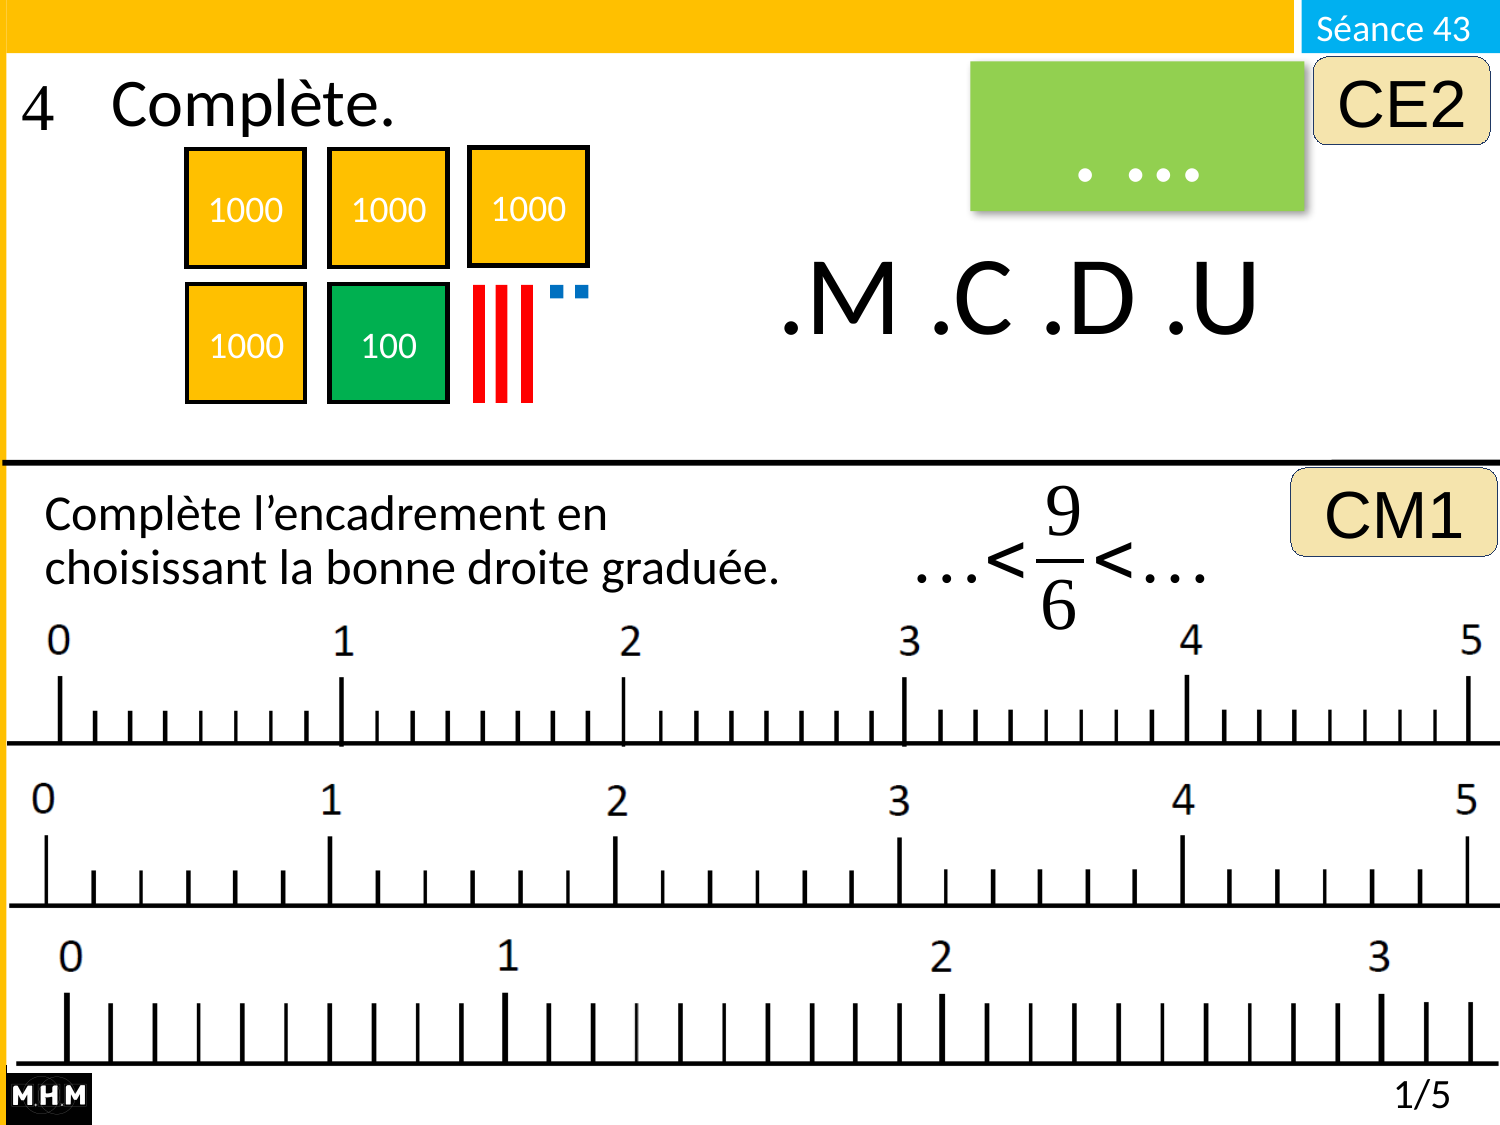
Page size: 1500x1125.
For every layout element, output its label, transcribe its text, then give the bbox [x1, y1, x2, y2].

list 1/5 [1344, 1084, 1500, 1125]
text_box 1000 [184, 147, 307, 269]
text_box [494, 283, 509, 405]
text_box [573, 283, 591, 300]
text_box Complète l’encadrement en choisissant la bonne droite graduée. [29, 478, 818, 604]
text_box 1000 [185, 282, 307, 404]
picture [6, 767, 1500, 1125]
text_box . … [970, 61, 1305, 212]
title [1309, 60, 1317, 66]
text_box [548, 283, 566, 300]
picture [6, 619, 1500, 750]
title Complète. [1314, 138, 1391, 150]
text_box 100 [327, 282, 450, 404]
text_box 1000 [327, 147, 450, 269]
text_box [519, 283, 535, 405]
title Complète. [96, 60, 974, 150]
text_box CE2 [1313, 56, 1491, 145]
text_box 1000 [467, 145, 590, 268]
text_box .M .C .D .U [762, 214, 1303, 365]
text_box CM1 [1290, 467, 1498, 557]
text_box [471, 283, 487, 405]
